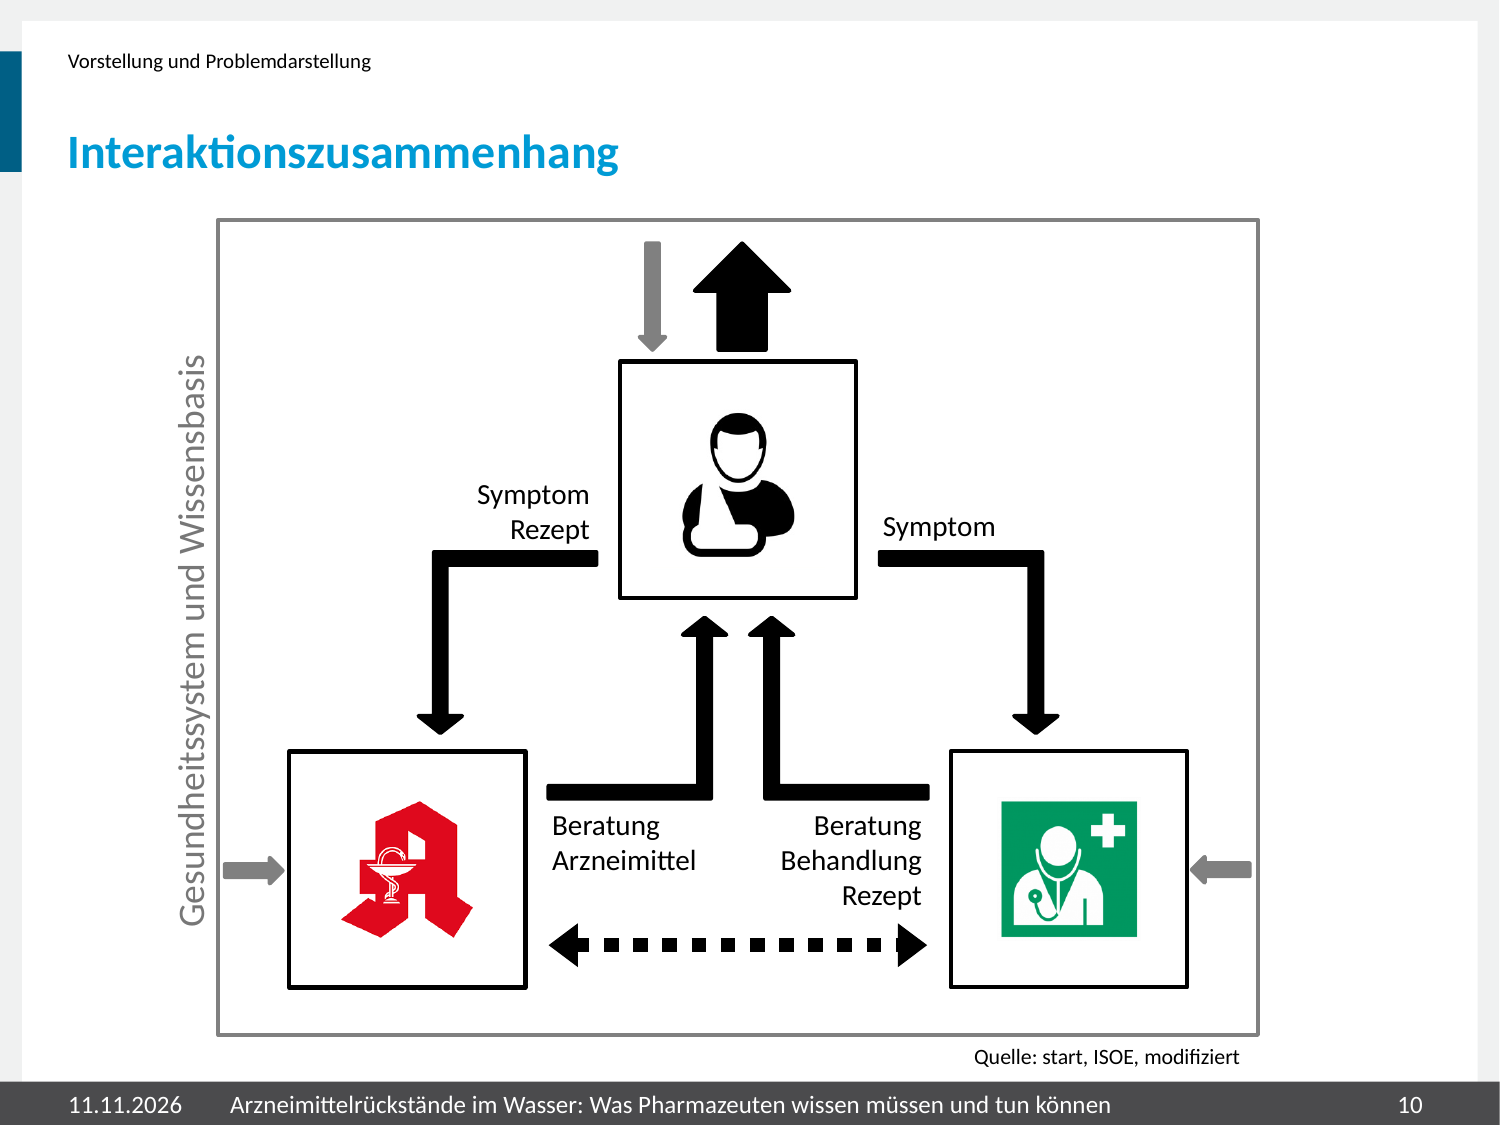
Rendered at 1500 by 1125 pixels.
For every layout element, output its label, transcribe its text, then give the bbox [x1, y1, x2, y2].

text_box Quelle: start, ISOE, modifiziert [959, 1042, 1256, 1076]
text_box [158, 219, 1259, 1036]
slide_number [68, 1082, 230, 1125]
slide_number 10 [1331, 1082, 1423, 1125]
footer Arzneimittelrückstände im Wasser: Was Pharmazeuten wissen müssen und tun können [230, 1082, 1199, 1125]
list Vorstellung und Problemdarstellung [67, 47, 1415, 86]
title Interaktionszusammenhang [67, 77, 1418, 178]
